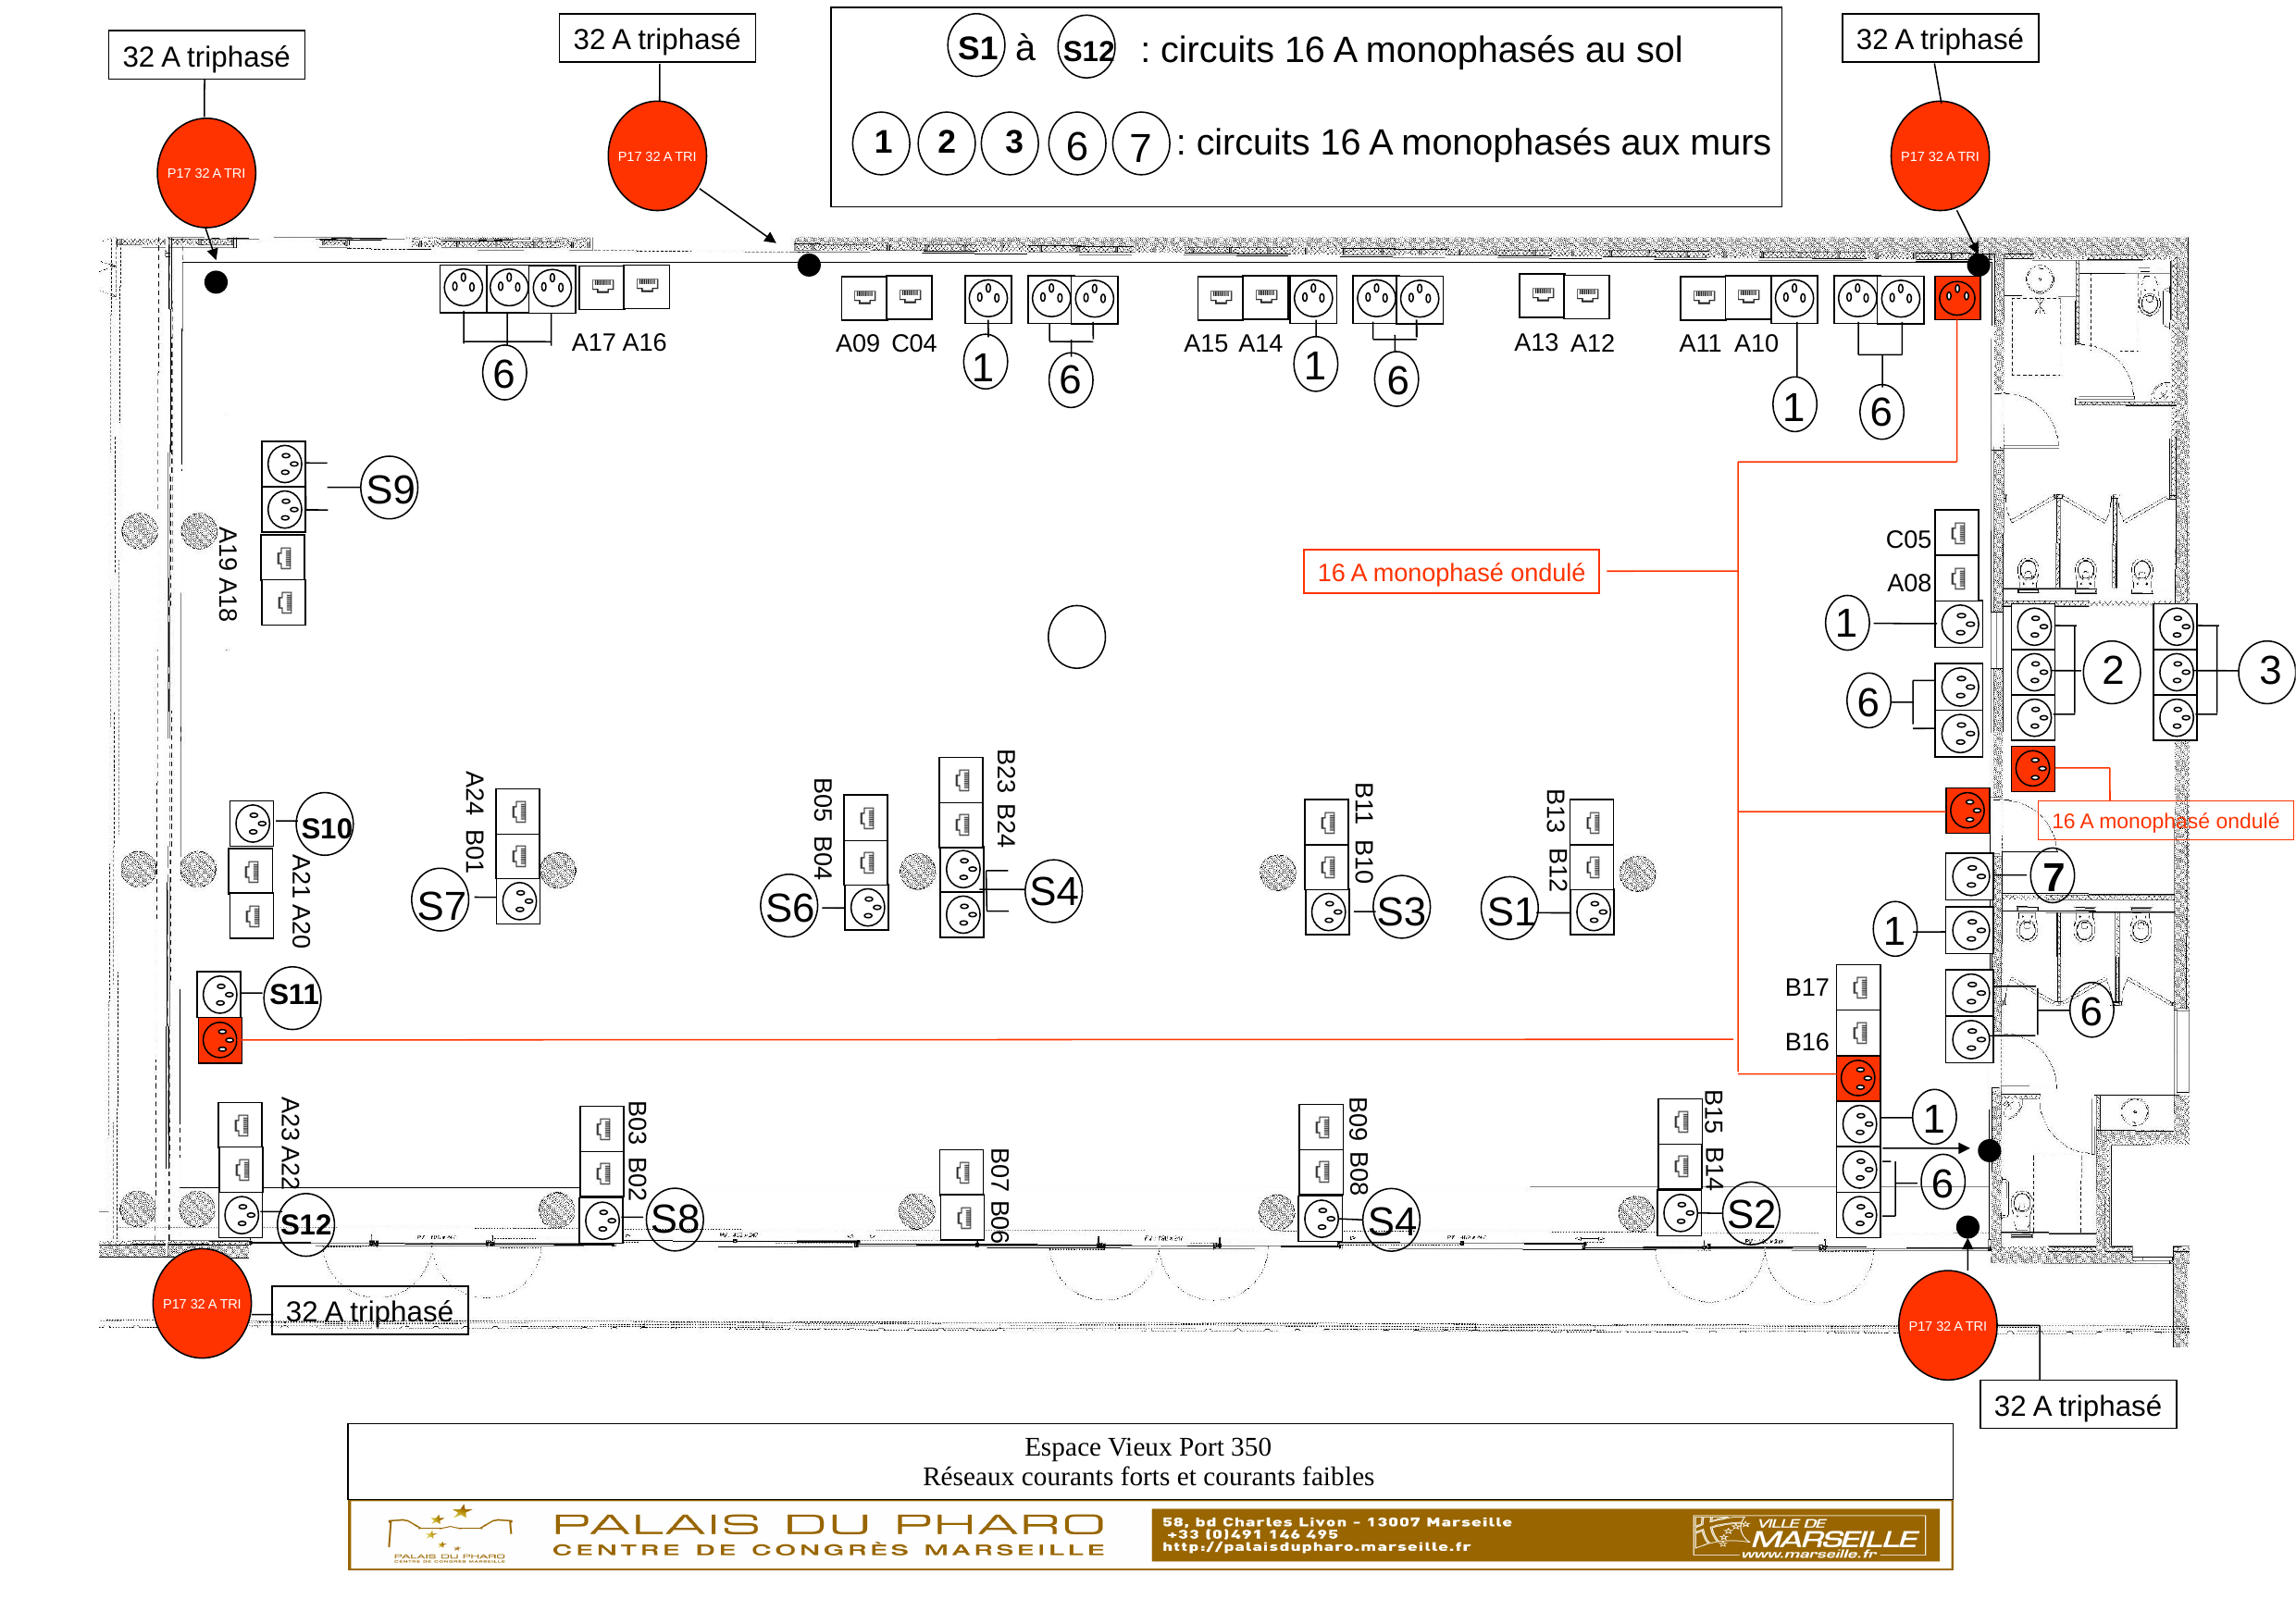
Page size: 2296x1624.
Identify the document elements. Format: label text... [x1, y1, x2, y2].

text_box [964, 275, 1012, 324]
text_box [1935, 663, 1983, 709]
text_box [1933, 510, 1980, 555]
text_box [490, 265, 527, 314]
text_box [1297, 1105, 1345, 1149]
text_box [1945, 1015, 1993, 1064]
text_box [1071, 276, 1119, 325]
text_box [1519, 273, 1564, 318]
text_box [494, 840, 541, 878]
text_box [841, 276, 884, 321]
text_box 16 A monophasé ondulé [2193, 800, 2294, 840]
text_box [494, 789, 541, 834]
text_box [1835, 965, 1882, 1010]
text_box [197, 1018, 243, 1063]
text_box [1569, 850, 1615, 889]
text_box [1835, 1056, 1882, 1101]
text_box P17 32 A TRI [1906, 1355, 1990, 1381]
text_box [938, 851, 986, 891]
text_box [217, 1103, 264, 1147]
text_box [1944, 788, 1992, 833]
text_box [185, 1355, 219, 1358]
text_box P17 32 A TRI [608, 101, 707, 176]
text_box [1242, 275, 1289, 320]
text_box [1790, 1147, 1928, 1192]
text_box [751, 762, 889, 938]
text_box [1027, 275, 1072, 324]
text_box 32 A triphasé [559, 13, 756, 63]
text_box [1657, 1149, 1704, 1188]
text_box 3 [1030, 155, 1037, 167]
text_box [938, 1150, 985, 1195]
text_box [228, 893, 275, 938]
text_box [495, 885, 541, 924]
picture [98, 177, 2191, 1348]
text_box 2 [924, 113, 937, 123]
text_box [1935, 709, 1983, 758]
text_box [2010, 650, 2056, 695]
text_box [1396, 276, 1444, 325]
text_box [227, 849, 274, 893]
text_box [1569, 800, 1615, 845]
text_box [440, 265, 488, 314]
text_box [578, 1107, 626, 1151]
text_box Réseaux courants forts et courants faibles [767, 1456, 1531, 1494]
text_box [578, 1158, 626, 1196]
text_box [1198, 276, 1240, 321]
text_box P17 32 A TRI [157, 118, 256, 176]
text_box P17 32 A TRI [1891, 101, 1990, 176]
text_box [1289, 332, 1341, 396]
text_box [1833, 275, 1878, 324]
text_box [578, 266, 620, 310]
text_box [1352, 275, 1396, 324]
text_box [918, 112, 975, 175]
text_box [259, 535, 306, 579]
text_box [1945, 969, 1993, 1015]
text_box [217, 1147, 265, 1192]
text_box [1945, 906, 1993, 955]
text_box 2 [957, 113, 971, 125]
text_box [981, 112, 1039, 175]
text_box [2010, 746, 2056, 791]
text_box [2010, 695, 2056, 740]
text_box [2010, 604, 2056, 649]
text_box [939, 1195, 986, 1240]
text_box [260, 441, 307, 487]
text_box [1303, 850, 1350, 889]
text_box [228, 801, 275, 846]
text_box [1935, 604, 1983, 649]
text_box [1303, 800, 1350, 845]
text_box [2153, 603, 2296, 741]
text_box 3 [991, 113, 1000, 118]
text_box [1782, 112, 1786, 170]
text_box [937, 808, 985, 847]
text_box 32 A triphasé [1980, 1380, 2177, 1429]
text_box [1304, 894, 1351, 935]
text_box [195, 972, 242, 1017]
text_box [957, 333, 1009, 398]
text_box Espace Vieux Port 350 [843, 1427, 1454, 1464]
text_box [1934, 276, 1981, 320]
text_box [260, 580, 307, 625]
text_box 32 A triphasé [1842, 13, 2039, 63]
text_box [938, 892, 986, 937]
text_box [1297, 1155, 1345, 1194]
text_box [1680, 276, 1722, 321]
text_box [1563, 275, 1610, 319]
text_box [623, 265, 670, 309]
picture [348, 1499, 1954, 1570]
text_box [1771, 275, 1818, 324]
text_box 32 A triphasé [108, 31, 305, 80]
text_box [1297, 1199, 1344, 1241]
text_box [1933, 555, 1980, 601]
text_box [937, 758, 985, 802]
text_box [577, 1201, 625, 1243]
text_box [1290, 275, 1337, 324]
text_box [348, 1423, 1954, 1499]
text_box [1725, 275, 1771, 320]
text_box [1657, 1099, 1704, 1144]
text_box [830, 6, 1782, 176]
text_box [1656, 1194, 1703, 1235]
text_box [217, 1198, 264, 1237]
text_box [528, 265, 577, 314]
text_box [1835, 1010, 1882, 1055]
text_box 3 [1020, 113, 1037, 131]
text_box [1877, 276, 1925, 325]
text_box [260, 487, 307, 532]
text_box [886, 275, 933, 320]
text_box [1945, 852, 1993, 901]
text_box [1569, 894, 1616, 935]
